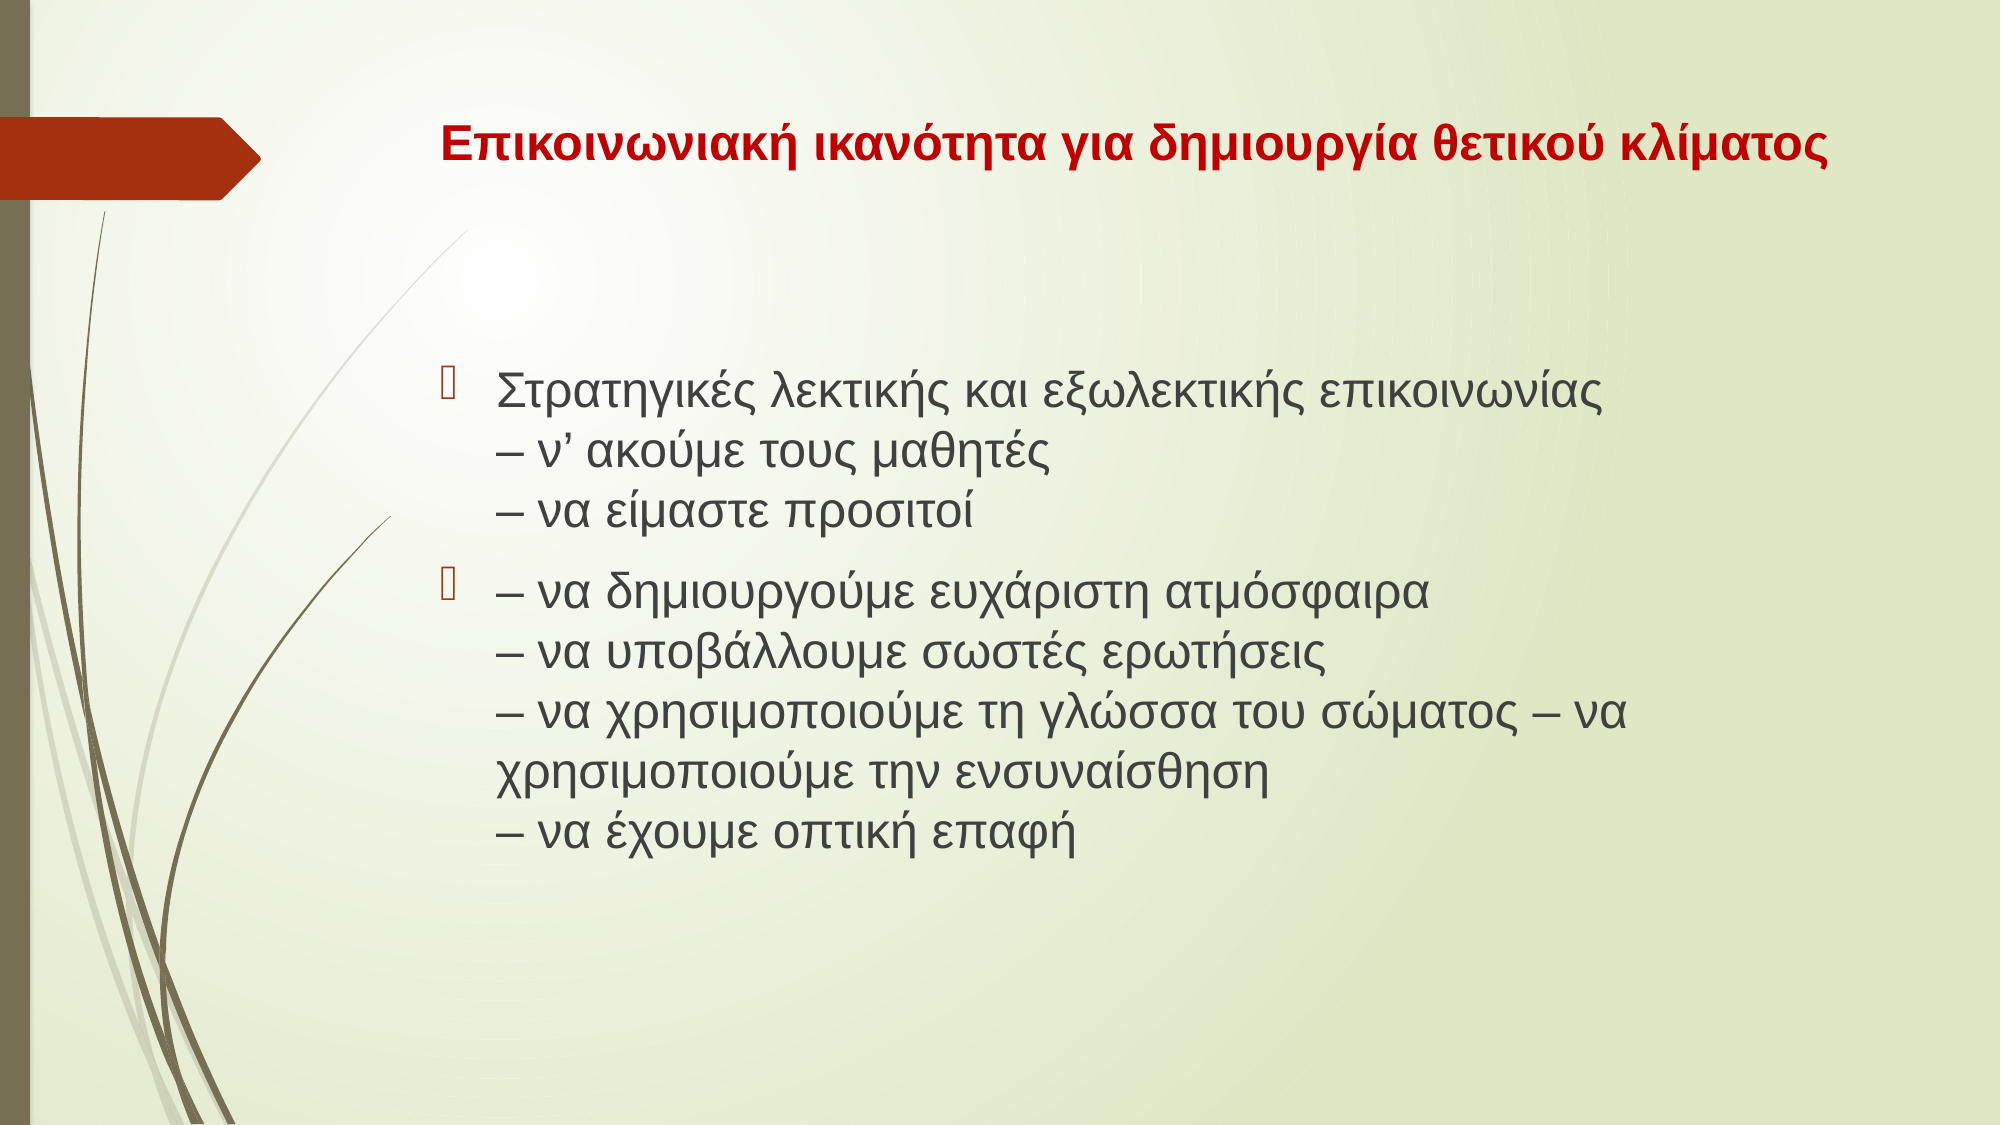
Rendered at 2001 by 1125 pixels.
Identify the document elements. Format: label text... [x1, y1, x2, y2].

title Επικοινωνιακή ικανότητα για δημιουργία θετικού κλίματος [425, 102, 1888, 265]
list Στρατηγικές λεκτικής και εξωλεκτικής επικοινωνίας – ν’ ακούμε τους μαθητές – να είμαστε προσιτοί – να δημιουργούμε ευχάριστη ατμόσφαιρα – να υποβάλλουμε σωστές ερωτήσεις – να χρησιμοποιούμε τη γλώσσα του σώματος – να χρησιμοποιούμε την ενσυναίσθηση – να έχουμε οπτική επαφή [424, 350, 1888, 970]
